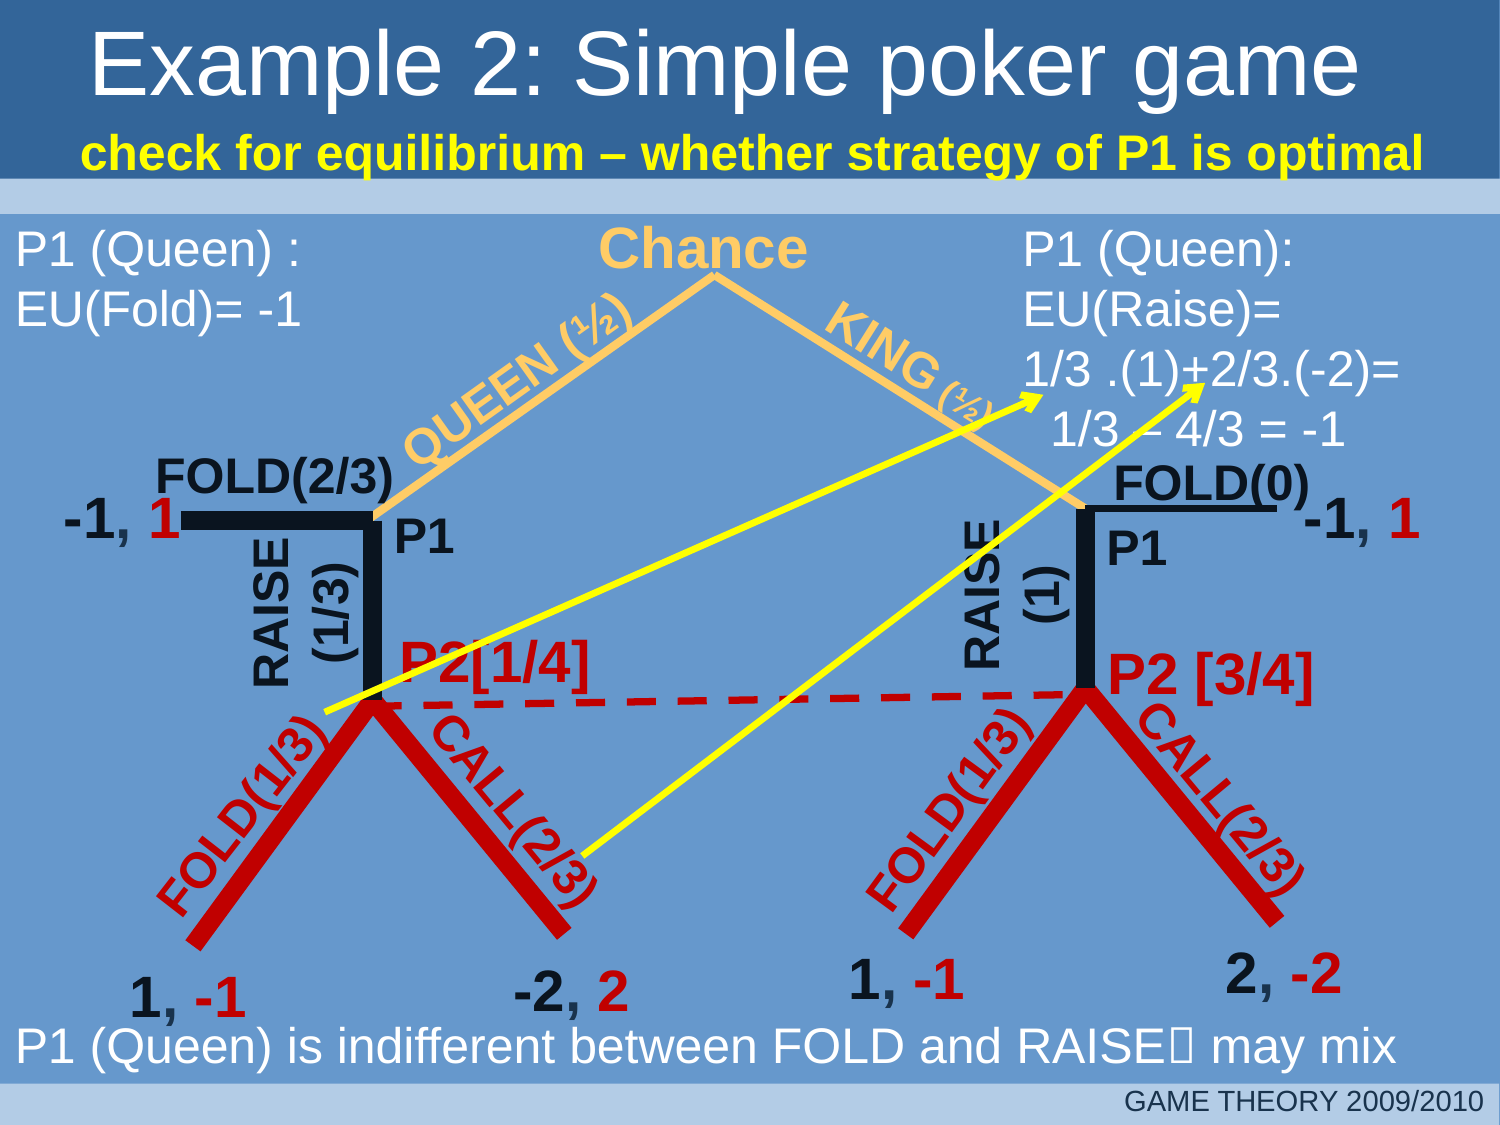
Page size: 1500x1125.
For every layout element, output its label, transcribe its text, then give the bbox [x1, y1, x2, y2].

text_box Chance [583, 203, 825, 273]
text_box FOLD(1/3) [127, 819, 187, 943]
text_box RAISE (1/3) [231, 529, 319, 698]
text_box -2, 2 [498, 945, 649, 1005]
text_box 1, -1 [115, 951, 265, 1005]
text_box FOLD(1/3) [836, 865, 900, 938]
text_box FOLD(0) [1210, 464, 1326, 518]
text_box P1 (Queen) : EU(Fold)= -1 [0, 209, 655, 344]
text_box P2 [3/4] [1210, 628, 1331, 714]
text_box 1, -1 [833, 933, 984, 1005]
text_box P1 (Queen): EU(Raise)= 1/3 .(1)+2/3.(-2)= 1/3 – 4/3 = -1 [1007, 209, 1500, 464]
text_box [905, 687, 1278, 934]
text_box check for equilibrium – whether strategy of P1 is optimal [65, 113, 1441, 188]
text_box FOLD(2/3) [140, 436, 319, 512]
title Example 2: Simple poker game [72, 0, 1462, 119]
text_box 2, -2 [1211, 927, 1361, 1005]
text_box GAME THEORY 2009/2010 [1109, 1081, 1500, 1125]
text_box CALL(2/3) [1282, 808, 1344, 931]
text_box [324, 394, 576, 713]
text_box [581, 382, 1206, 857]
text_box CALL(2/3) [569, 812, 638, 943]
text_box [192, 699, 565, 946]
text_box P1 (Queen) is indifferent between FOLD and RAISE may mix [0, 1005, 1500, 1081]
text_box -1, 1 [49, 472, 219, 558]
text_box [366, 274, 1086, 393]
text_box -1, 1 [1288, 472, 1458, 558]
